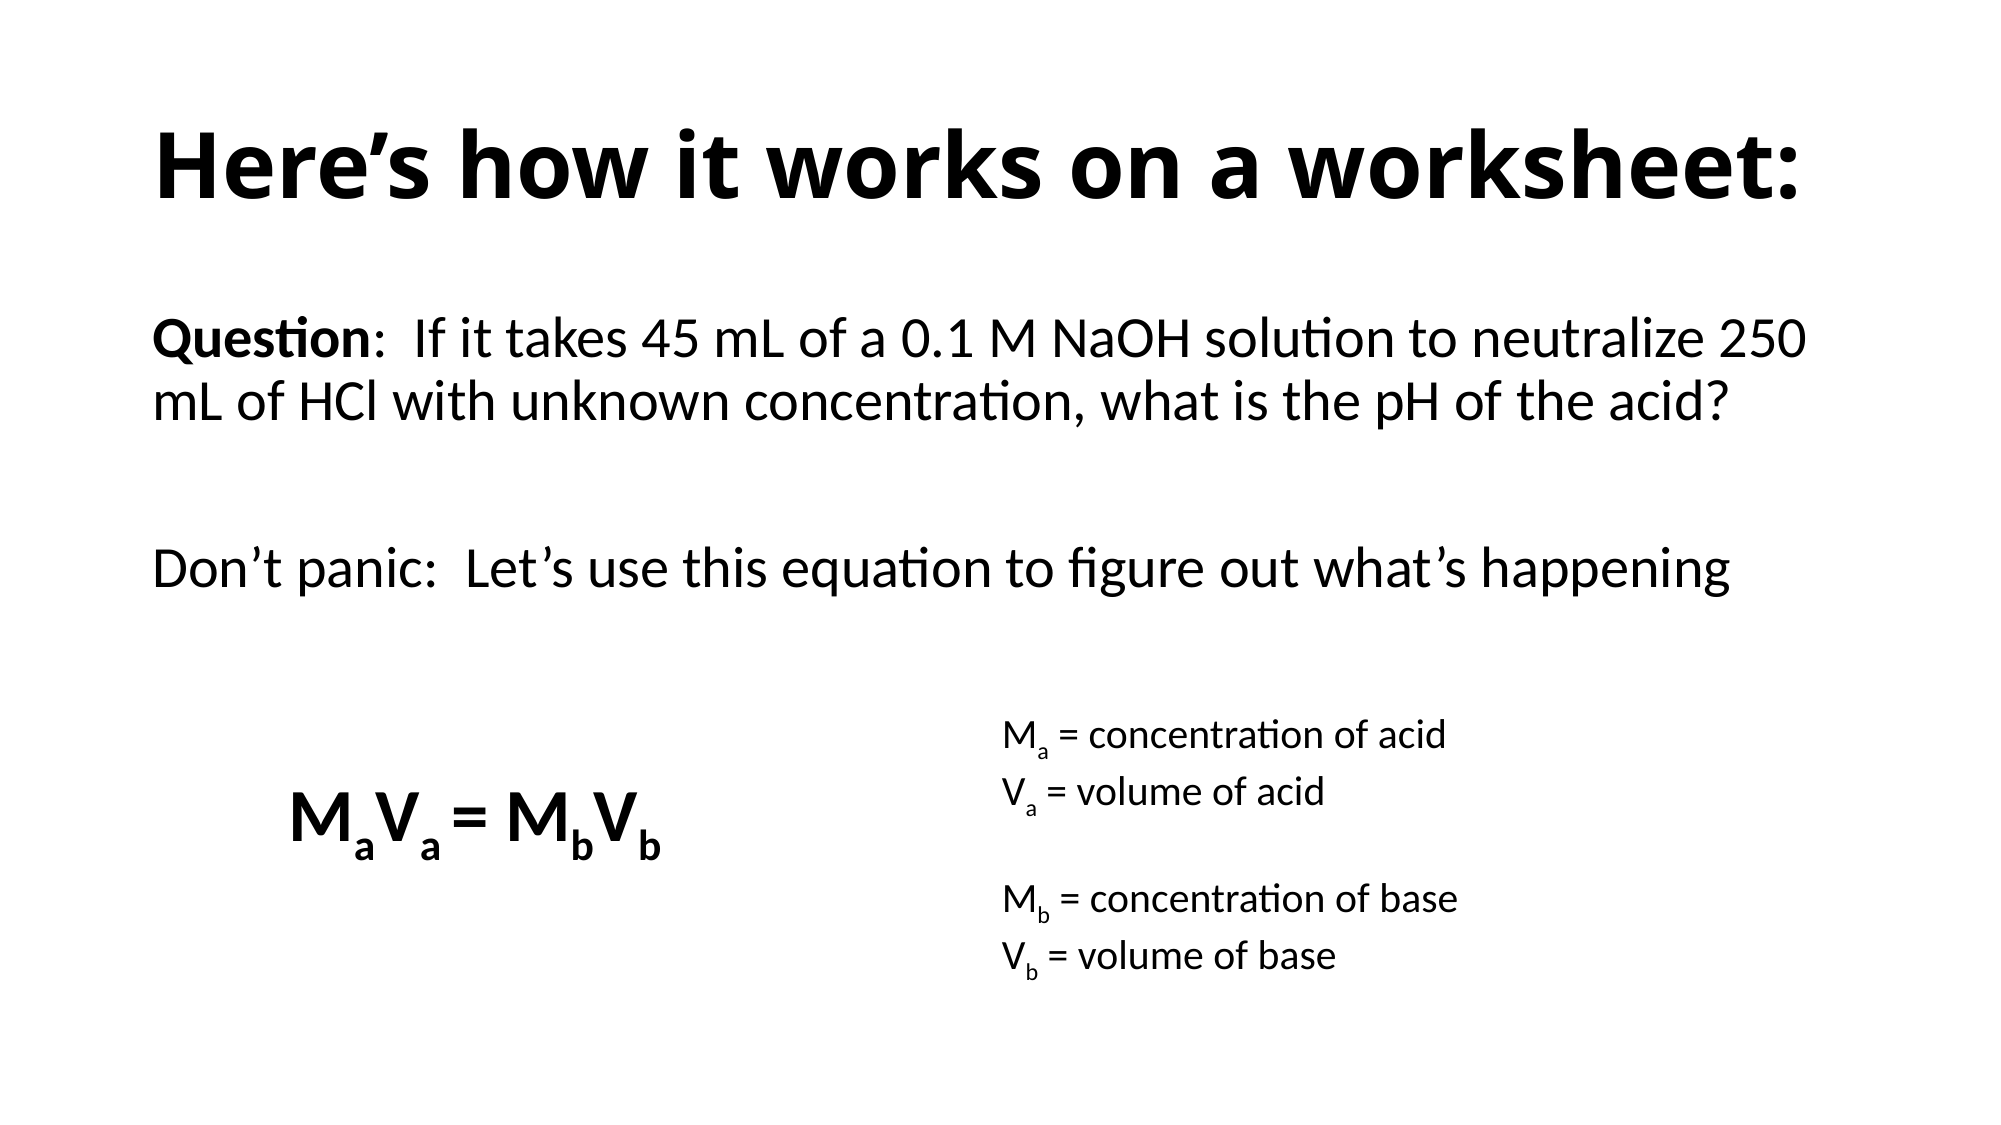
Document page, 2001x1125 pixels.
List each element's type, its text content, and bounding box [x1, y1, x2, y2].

title Here’s how it works on a worksheet: [137, 59, 1863, 278]
list Question: If it takes 45 mL of a 0.1 M NaOH solution to neutralize 250 mL of HCl with unknown concentration, what is the pH of the acid? Don’t panic: Let’s use this equation to figure out what’s happening MaVa = MbVb [137, 299, 1863, 1014]
text_box Ma = concentration of acid Va = volume of acid Mb = concentration of base Vb = volume of base [987, 699, 1775, 993]
